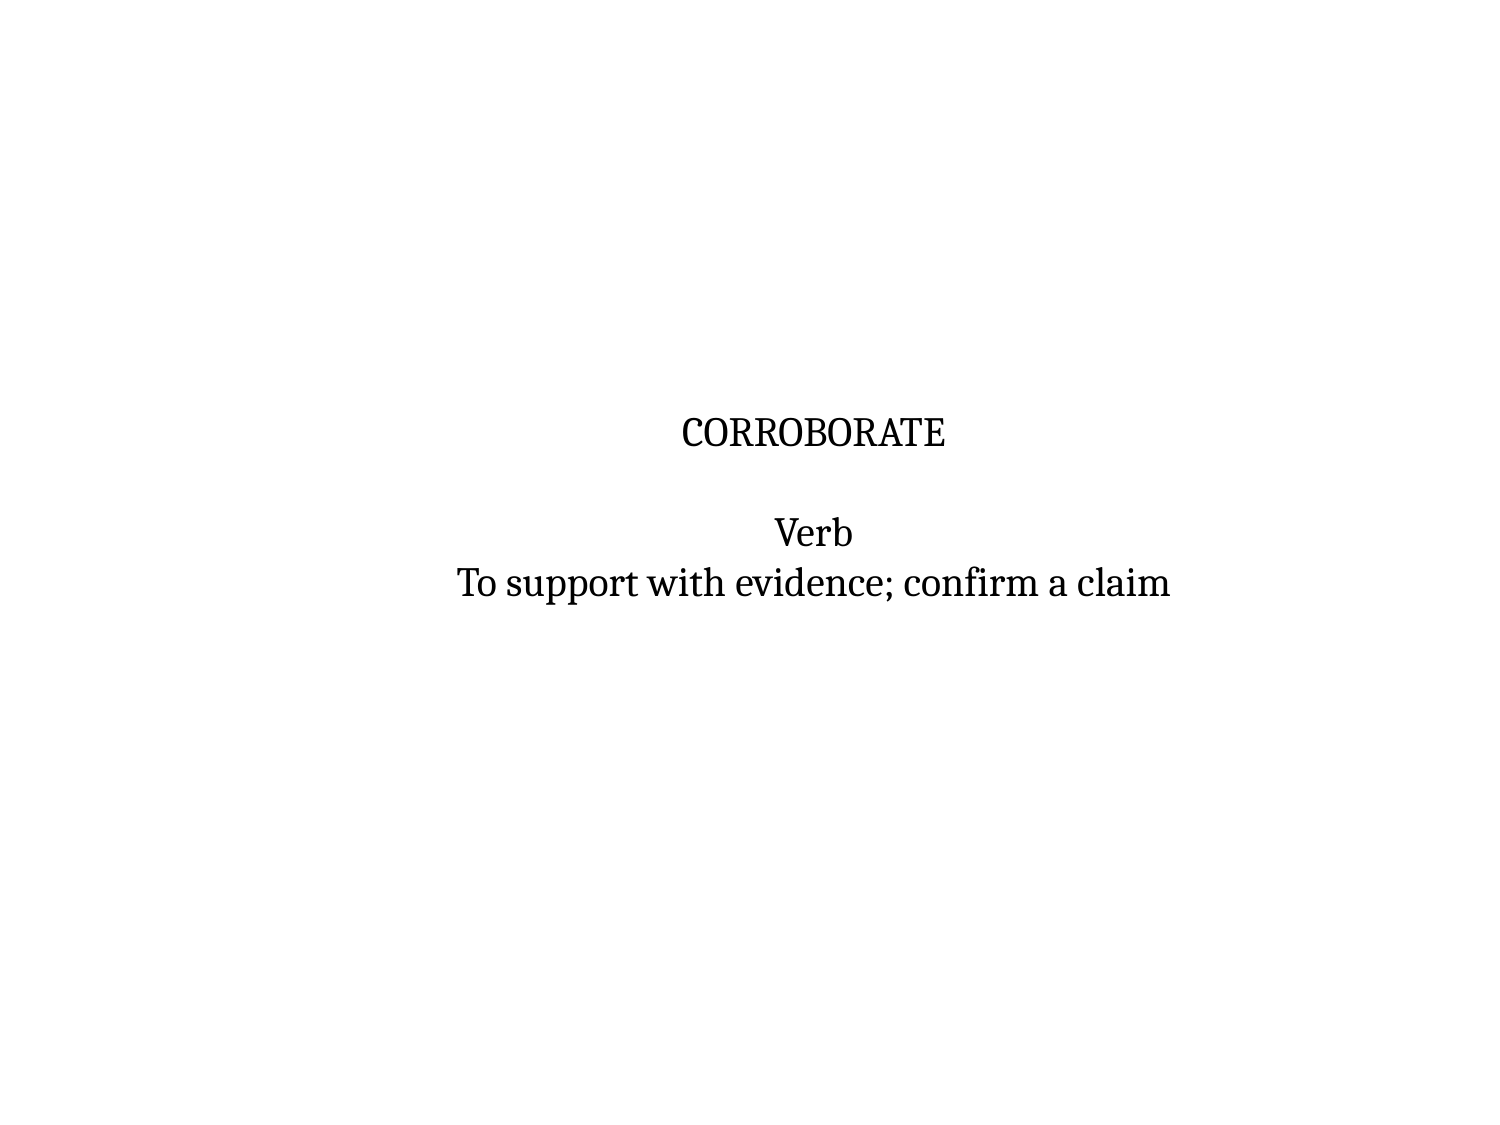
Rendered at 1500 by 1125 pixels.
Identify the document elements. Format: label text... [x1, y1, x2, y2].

text_box CORROBORATE Verb To support with evidence; confirm a claim [438, 397, 1189, 613]
